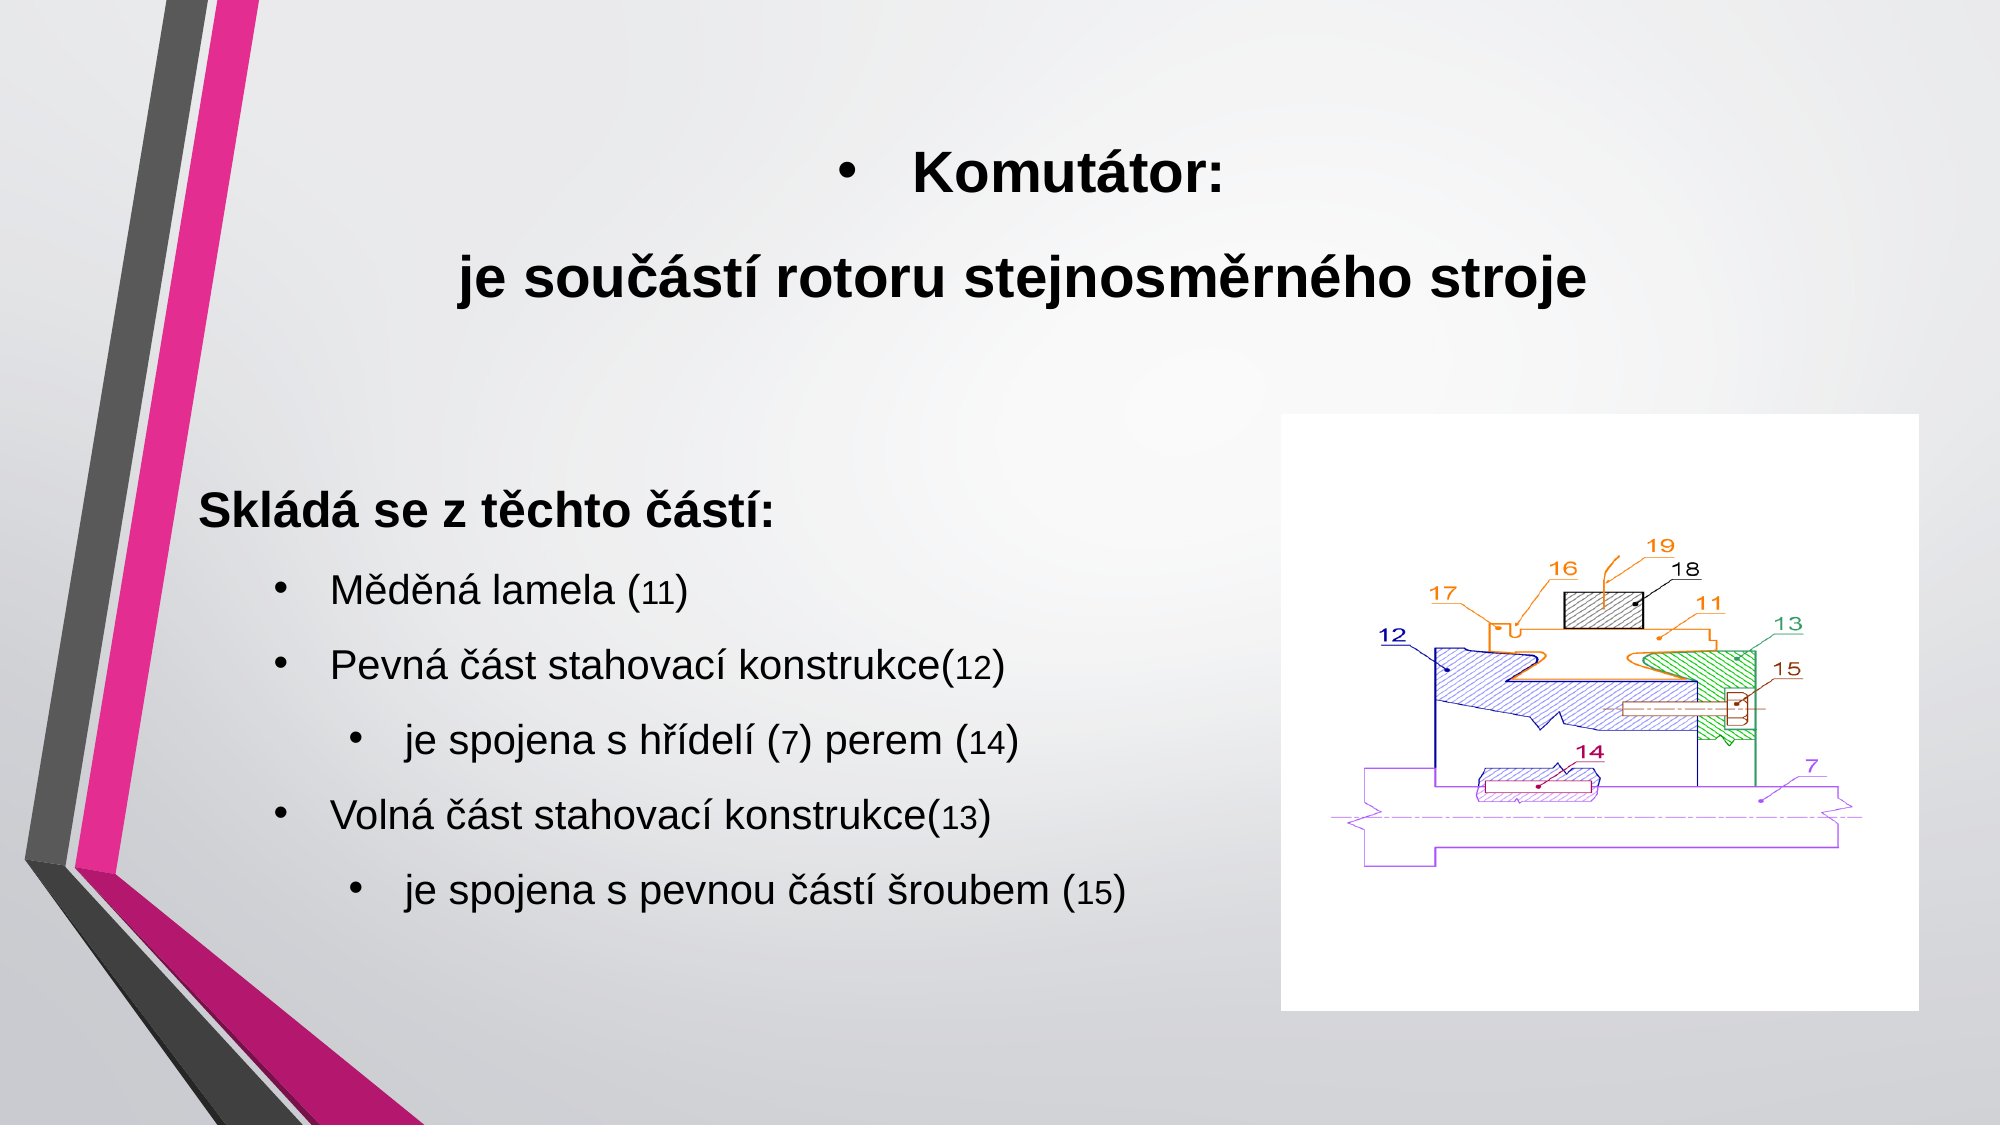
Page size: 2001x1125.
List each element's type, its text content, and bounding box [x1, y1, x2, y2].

picture [1281, 414, 1919, 1011]
text_box Skládá se z těchto částí: Měděná lamela (11) Pevná část stahovací konstrukce(12) je spojena s hřídelí (7) perem (14) Volná část stahovací konstrukce(13) je spojena s pevnou částí šroubem (15) [183, 440, 1281, 920]
text_box Komutátor: je součástí rotoru stejnosměrného stroje [443, 91, 1621, 317]
